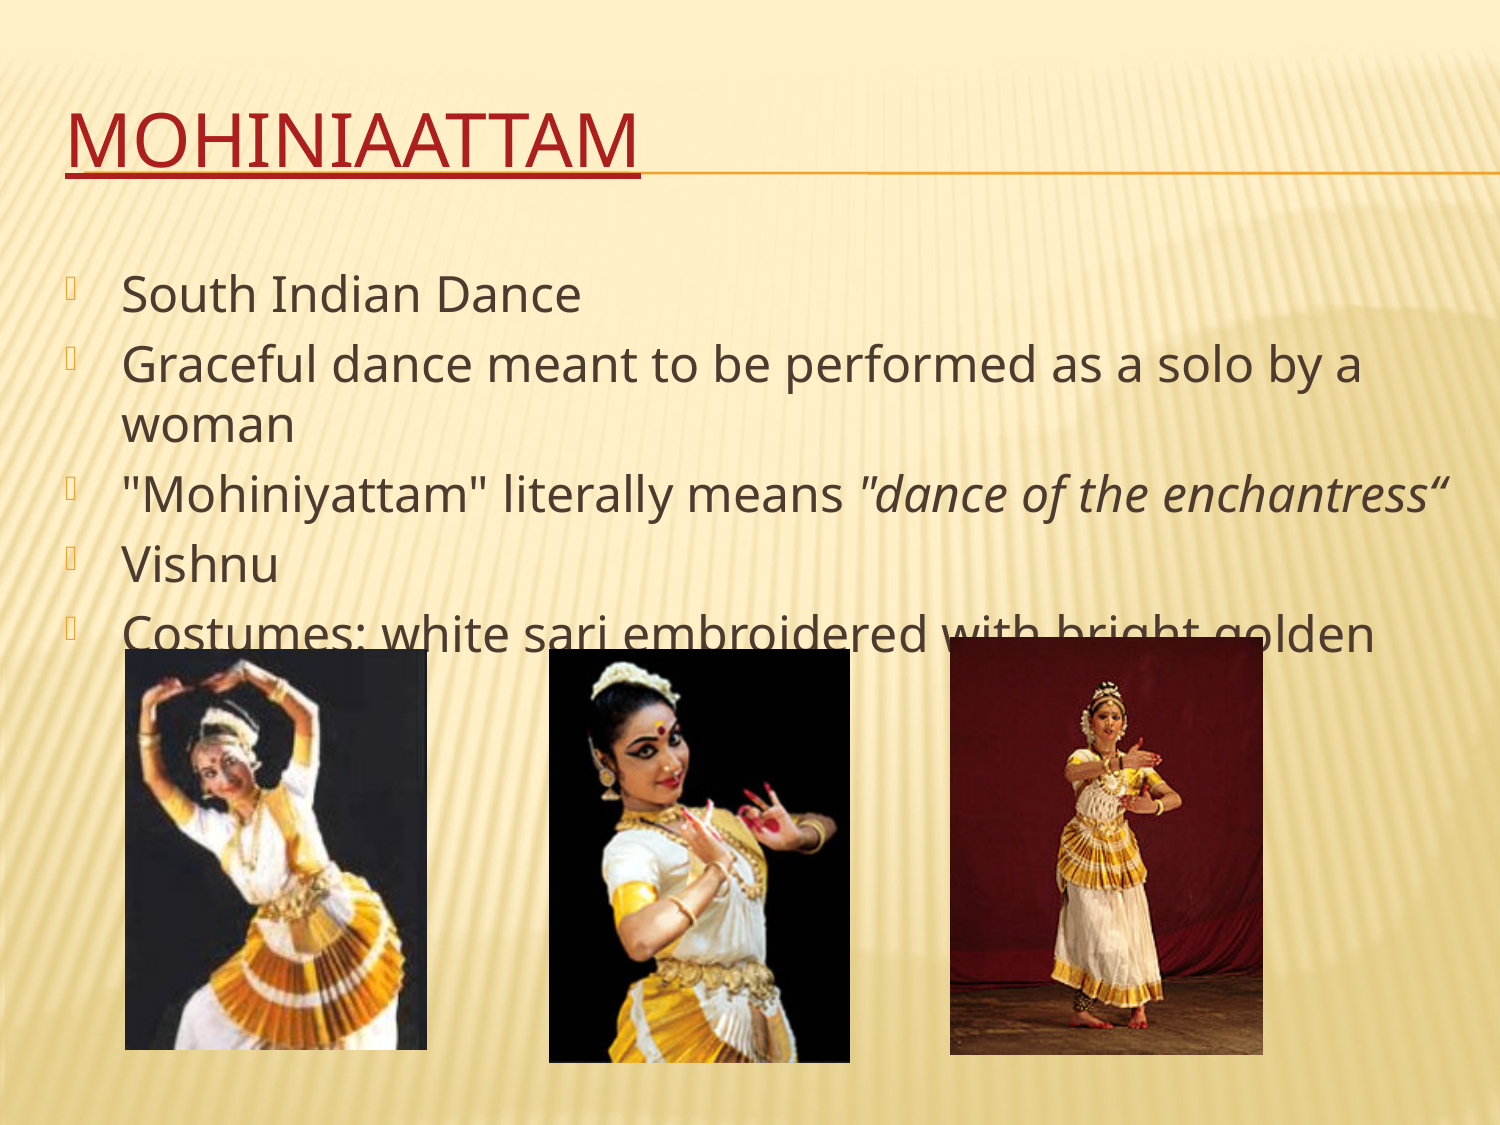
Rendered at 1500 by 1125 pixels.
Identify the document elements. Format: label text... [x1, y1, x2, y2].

title Mohiniaattam [50, 75, 1475, 213]
list South Indian Dance Graceful dance meant to be performed as a solo by a woman "Mohiniyattam" literally means "dance of the enchantress“ Vishnu Costumes: white sari embroidered with bright golden brocade [50, 254, 1475, 998]
picture [549, 649, 851, 1063]
picture [949, 637, 1263, 1055]
picture [124, 649, 427, 1051]
